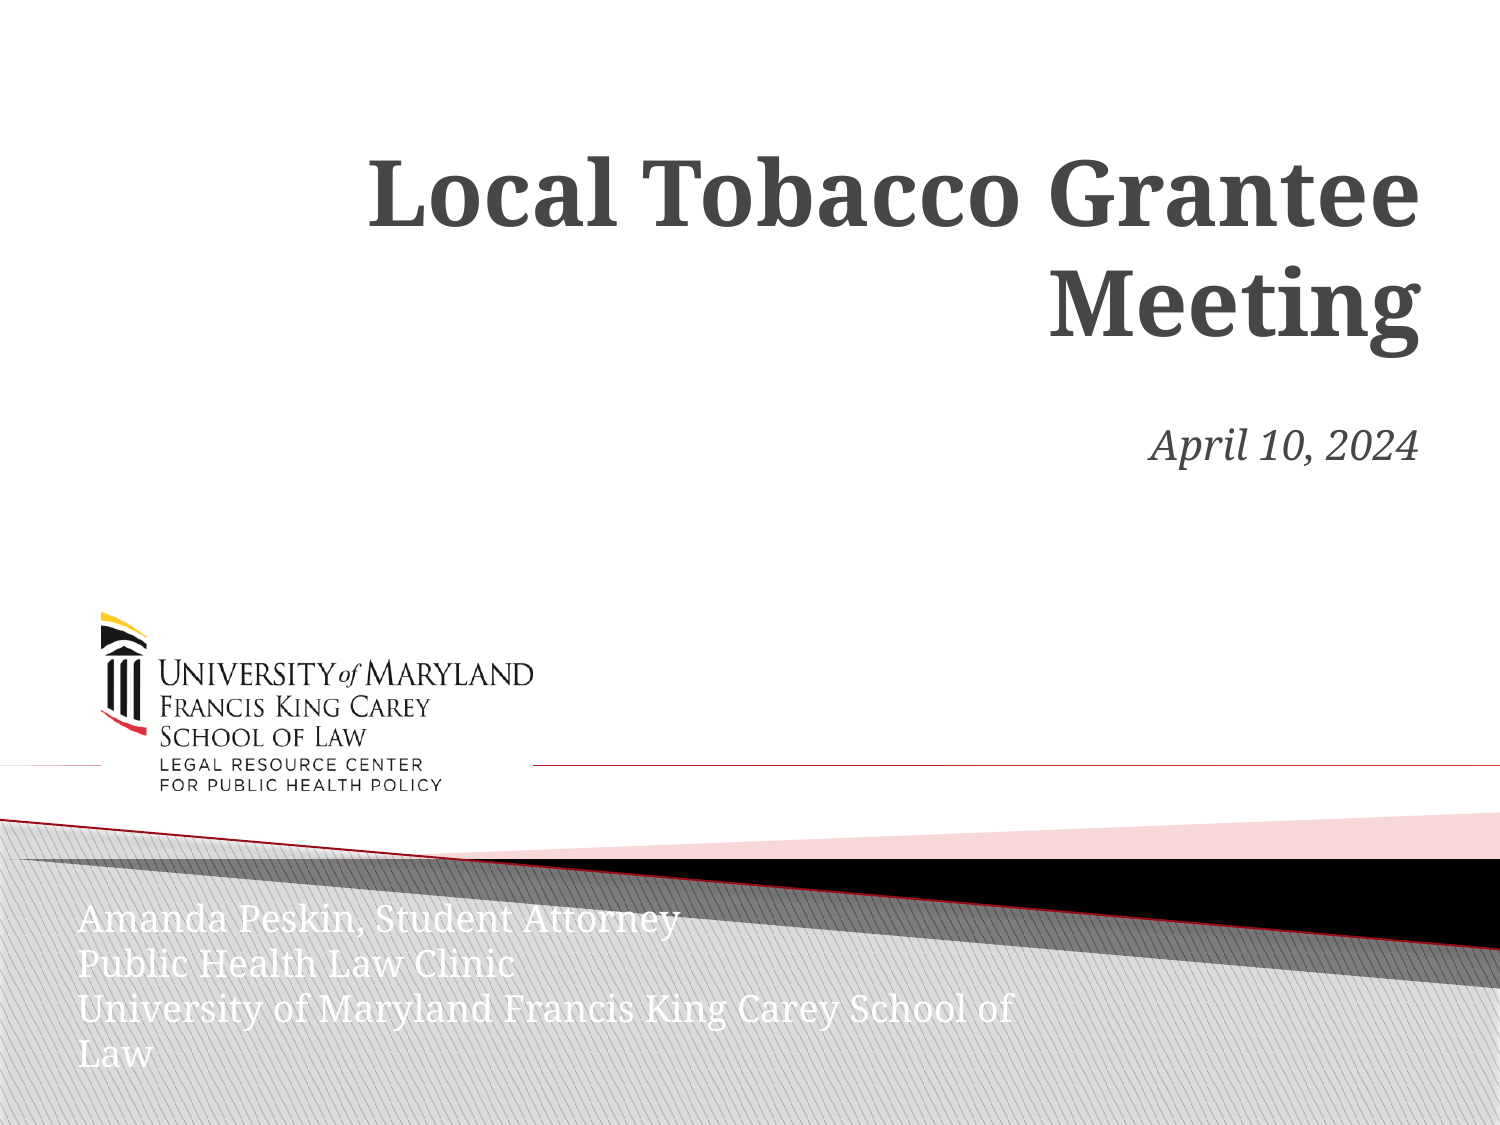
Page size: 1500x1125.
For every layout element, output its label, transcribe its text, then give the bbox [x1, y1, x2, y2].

subtitle April 10, 2024 [162, 411, 1438, 609]
text_box Amanda Peskin, Student Attorney Public Health Law Clinic University of Maryland Francis King Carey School of Law [62, 887, 1088, 1083]
picture [5, 859, 754, 887]
title Local Tobacco Grantee Meeting [62, 62, 1438, 363]
picture [101, 612, 533, 791]
picture [1088, 915, 1500, 989]
